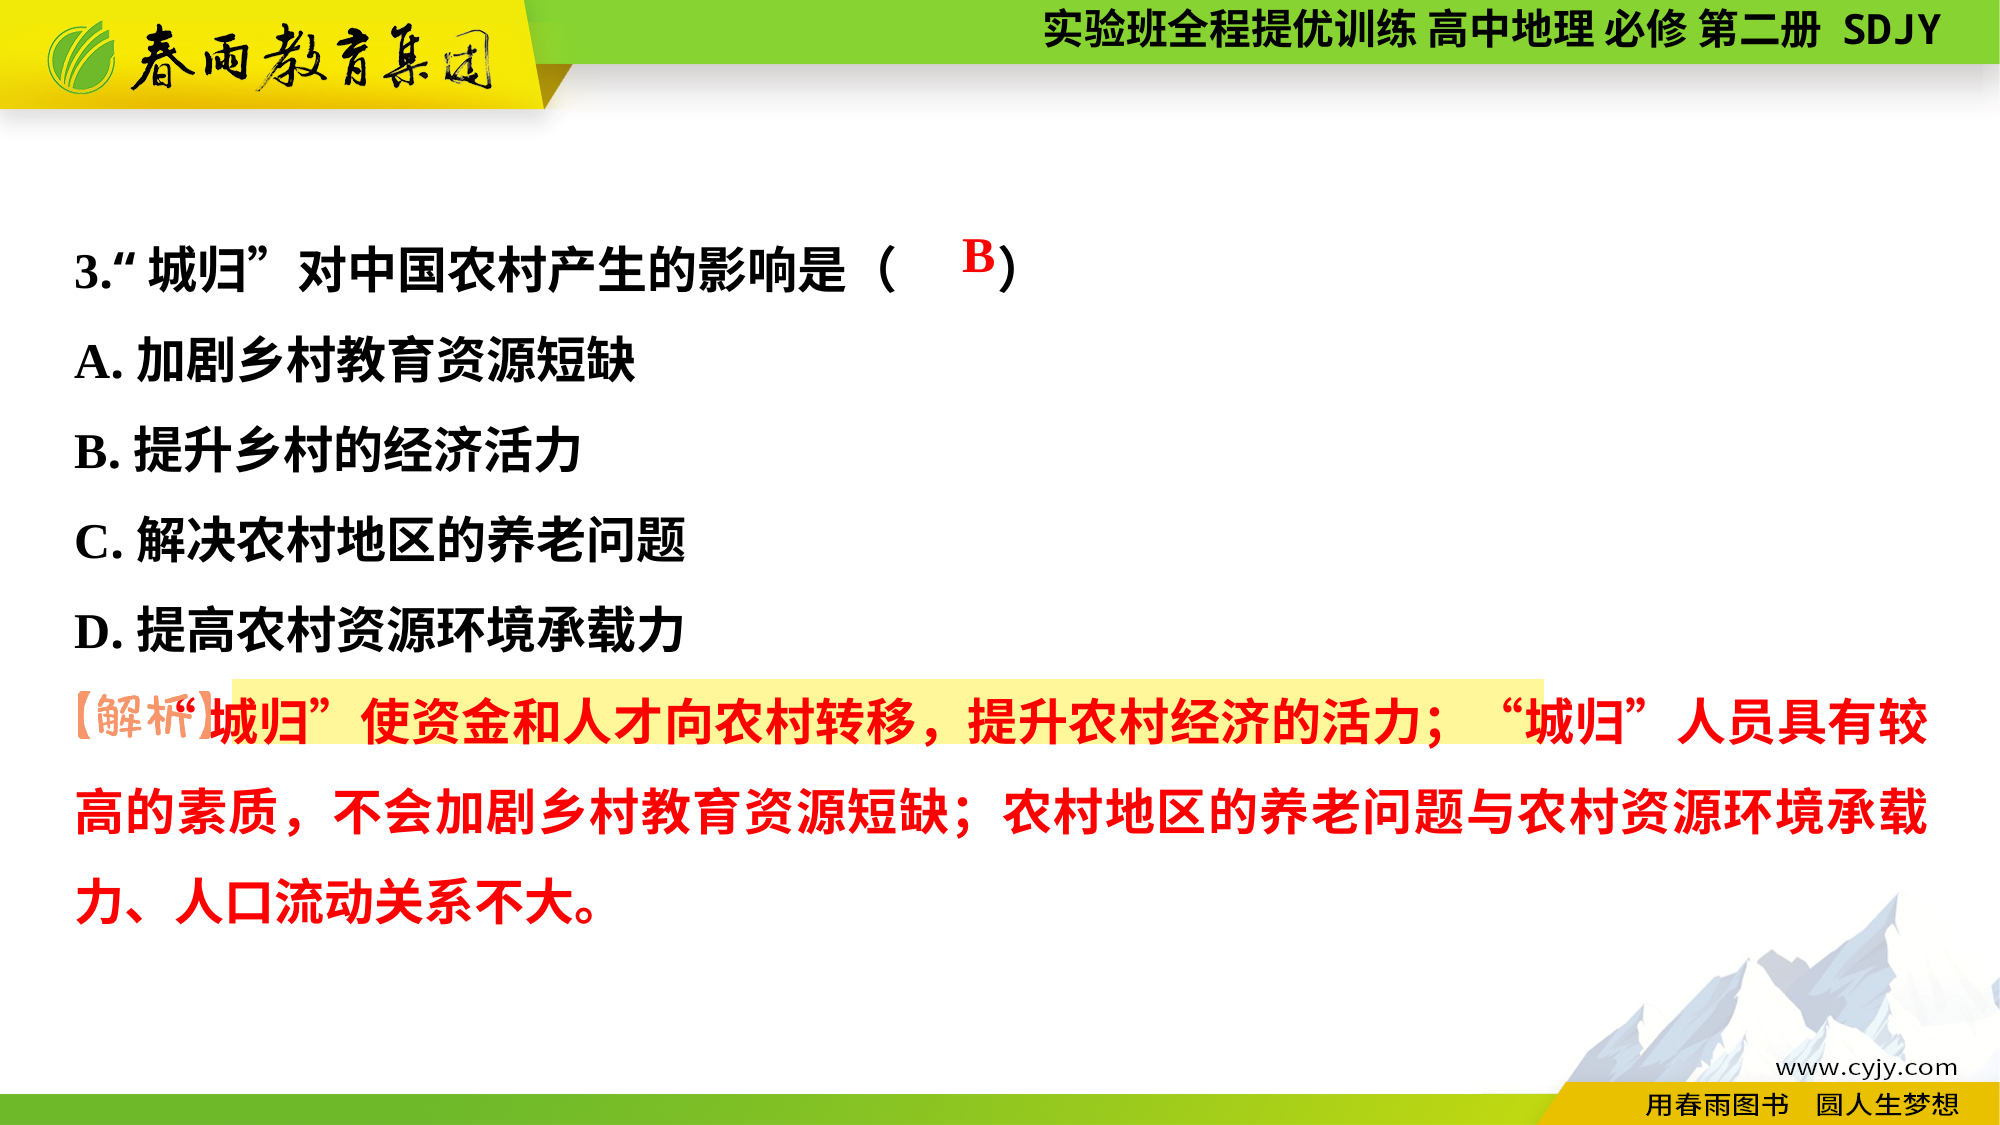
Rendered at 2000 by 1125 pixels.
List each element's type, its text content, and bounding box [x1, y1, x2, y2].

text_box “城归”使资金和人才向农村转移，提升农村经济的活力；“城归”人员具有较高的素质，不会加剧乡村教育资源短缺；农村地区的养老问题与农村资源环境承载力、人口流动关系不大。 [59, 652, 1944, 938]
picture [0, 0, 2000, 1125]
text_box B [947, 215, 1011, 291]
list 3.“城归”对中国农村产生的影响是（ ） A.加剧乡村教育资源短缺 B.提升乡村的经济活力 C.解决农村地区的养老问题 D.提高农村资源环境承载力 [59, 200, 1944, 652]
